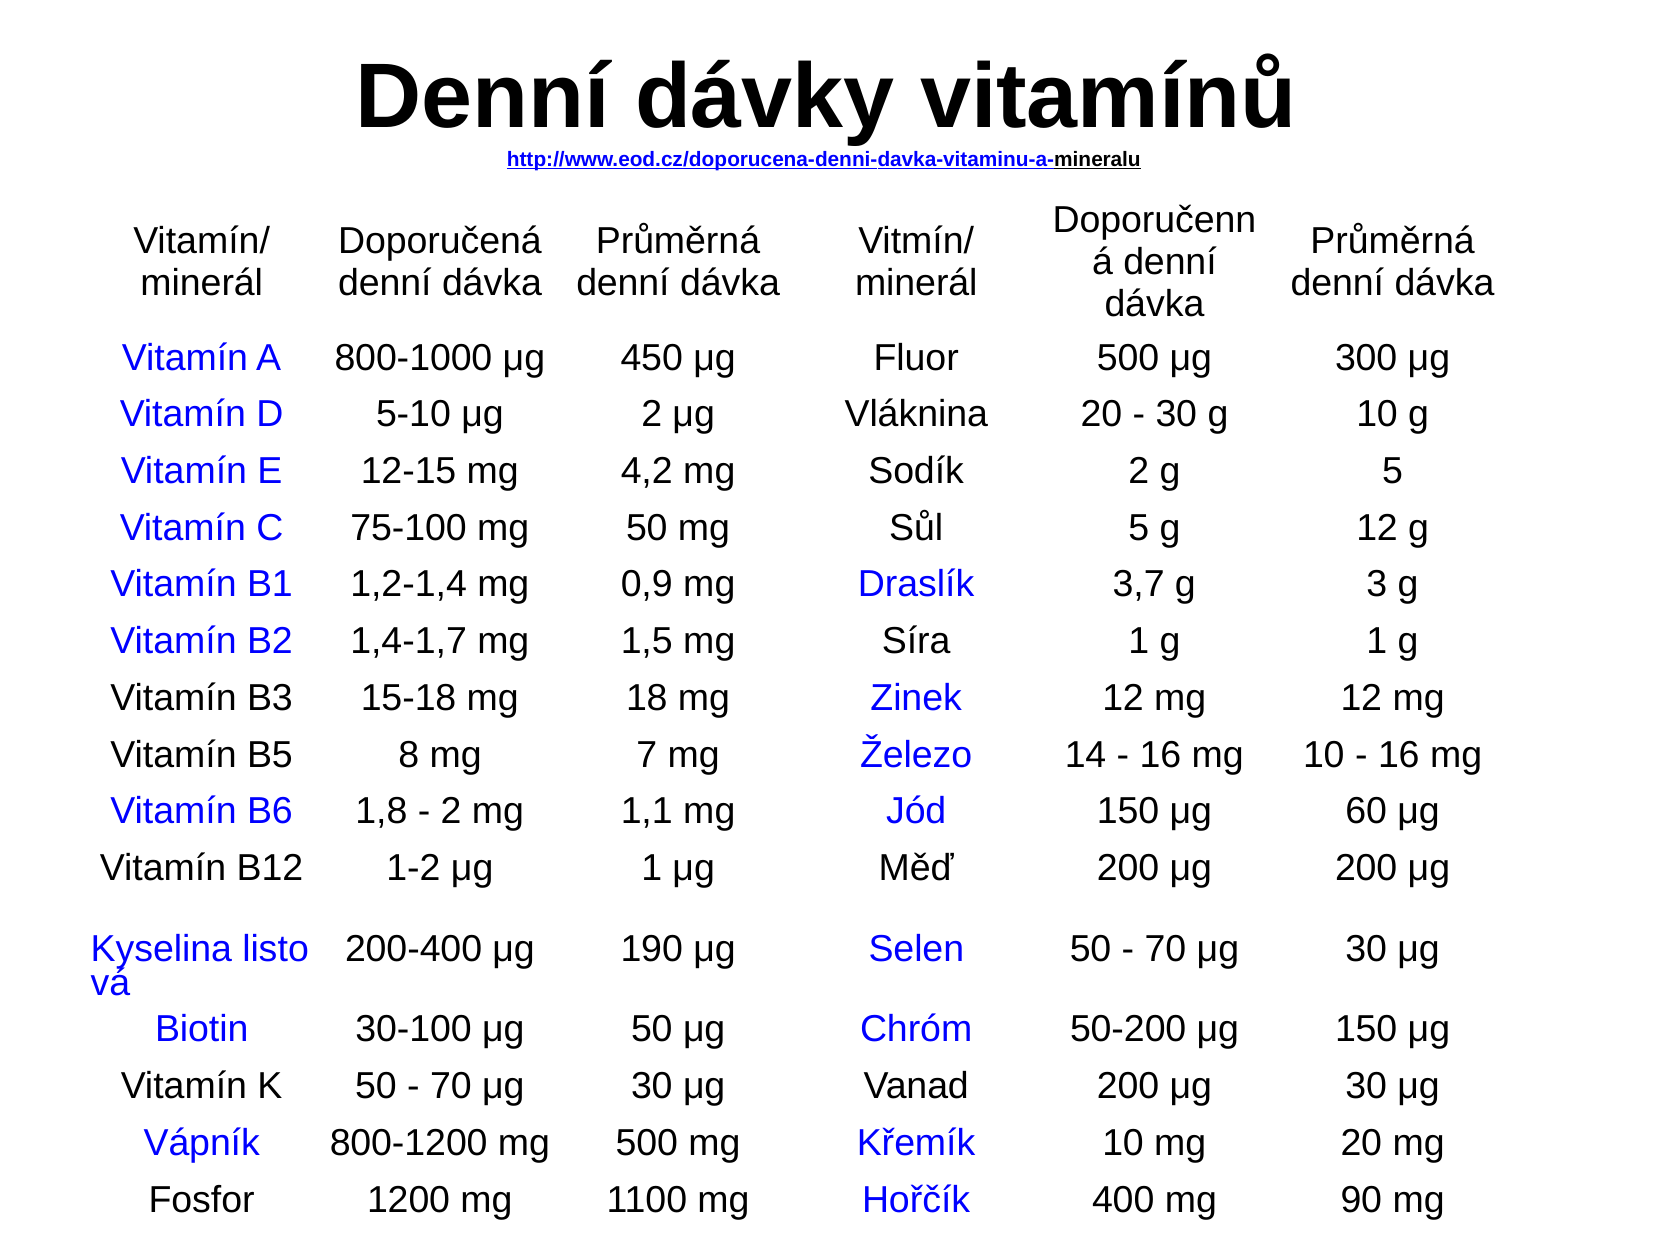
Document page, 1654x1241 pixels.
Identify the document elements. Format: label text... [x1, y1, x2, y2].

table_cell 1,2-1,4 mg [321, 556, 559, 612]
table_cell 20 - 30 g [1035, 385, 1273, 442]
table_cell Sodík [797, 442, 1035, 499]
table_cell 1100 mg [559, 1171, 797, 1227]
table_cell 18 mg [559, 669, 797, 726]
table_cell 500 μg [1035, 329, 1273, 385]
table_cell 0,9 mg [559, 556, 797, 612]
table_cell 5 g [1035, 499, 1273, 556]
table_cell Měď [797, 839, 1035, 896]
table_cell 10 g [1273, 385, 1512, 442]
table_cell 10 - 16 mg [1273, 726, 1512, 782]
table_cell 12 mg [1273, 669, 1512, 726]
table_cell 30 μg [1273, 896, 1512, 1001]
table_cell 450 μg [559, 329, 797, 385]
table_cell 50-200 μg [1035, 1001, 1273, 1057]
table_cell 14 - 16 mg [1035, 726, 1273, 782]
table_cell 1,8 - 2 mg [321, 782, 559, 839]
table_cell Selen [797, 896, 1035, 1001]
table_cell 150 μg [1273, 1001, 1512, 1057]
table_cell Vláknina [797, 385, 1035, 442]
table_header Vitmín/minerál [797, 195, 1035, 329]
table_cell 7 mg [559, 726, 797, 782]
table_cell Vitamín B2 [83, 612, 321, 669]
table_cell 800-1000 μg [321, 329, 559, 385]
table_cell 30 μg [559, 1057, 797, 1114]
table_cell Vitamín B12 [83, 839, 321, 896]
table_cell 1 g [1035, 612, 1273, 669]
table_cell 30-100 μg [321, 1001, 559, 1057]
table_cell 1 μg [559, 839, 797, 896]
table_cell 1,5 mg [559, 612, 797, 669]
table_cell 2 μg [559, 385, 797, 442]
table_cell Sůl [797, 499, 1035, 556]
table_cell 200-400 μg [321, 896, 559, 1001]
table_cell Vanad [797, 1057, 1035, 1114]
table_cell Chróm [797, 1001, 1035, 1057]
table_cell 200 μg [1035, 1057, 1273, 1114]
table_cell 1,4-1,7 mg [321, 612, 559, 669]
table_cell 1-2 μg [321, 839, 559, 896]
table_cell 12-15 mg [321, 442, 559, 499]
table_cell Jód [797, 782, 1035, 839]
table_cell Vitamín D [83, 385, 321, 442]
table_cell Vitamín E [83, 442, 321, 499]
table_cell 5-10 μg [321, 385, 559, 442]
table_cell 1,1 mg [559, 782, 797, 839]
table_cell 30 μg [1273, 1057, 1512, 1114]
table_cell Kyselina listová [83, 896, 321, 1001]
table_cell Zinek [797, 669, 1035, 726]
table_cell 8 mg [321, 726, 559, 782]
table_cell 15-18 mg [321, 669, 559, 726]
table_cell Vápník [83, 1114, 321, 1171]
table_cell Biotin [83, 1001, 321, 1057]
table_cell 3 g [1273, 556, 1512, 612]
table_header Vitamín/minerál [83, 195, 321, 329]
table_cell 50 μg [559, 1001, 797, 1057]
table_cell 800-1200 mg [321, 1114, 559, 1171]
table_cell Vitamín B6 [83, 782, 321, 839]
table_cell Vitamín K [83, 1057, 321, 1114]
table_cell Hořčík [797, 1171, 1035, 1227]
table_cell Křemík [797, 1114, 1035, 1171]
table_cell Fosfor [83, 1171, 321, 1227]
title Denní dávky vitamínů http://www.eod.cz/doporucena-denni-davka-vitaminu-a-mineralu [82, 0, 1571, 207]
table_cell 1200 mg [321, 1171, 559, 1227]
table_cell 200 μg [1273, 839, 1512, 896]
table_cell 50 - 70 μg [1035, 896, 1273, 1001]
table_header Průměrná denní dávka [559, 195, 797, 329]
table_cell 50 mg [559, 499, 797, 556]
table_cell Fluor [797, 329, 1035, 385]
table_cell Vitamín B3 [83, 669, 321, 726]
table_cell Vitamín A [83, 329, 321, 385]
table_cell Draslík [797, 556, 1035, 612]
table_header Průměrná denní dávka [1273, 195, 1512, 329]
table_cell 200 μg [1035, 839, 1273, 896]
table_cell 500 mg [559, 1114, 797, 1171]
table_cell Železo [797, 726, 1035, 782]
table_cell Vitamín B1 [83, 556, 321, 612]
table_header Doporučená denní dávka [321, 195, 559, 329]
table_cell 75-100 mg [321, 499, 559, 556]
table_cell 12 mg [1035, 669, 1273, 726]
table_cell 3,7 g [1035, 556, 1273, 612]
table_cell Vitamín C [83, 499, 321, 556]
table_cell 60 μg [1273, 782, 1512, 839]
table_cell 4,2 mg [559, 442, 797, 499]
table_header Doporučenná denní dávka [1035, 195, 1273, 329]
table_cell Vitamín B5 [83, 726, 321, 782]
table_cell 90 mg [1273, 1171, 1512, 1227]
table_cell 20 mg [1273, 1114, 1512, 1171]
table_cell 10 mg [1035, 1114, 1273, 1171]
table_cell 300 μg [1273, 329, 1512, 385]
table_cell 50 - 70 μg [321, 1057, 559, 1114]
table_cell 1 g [1273, 612, 1512, 669]
table_cell 400 mg [1035, 1171, 1273, 1227]
table_cell 5 [1273, 442, 1512, 499]
table_cell 12 g [1273, 499, 1512, 556]
table_cell 2 g [1035, 442, 1273, 499]
table_cell 150 μg [1035, 782, 1273, 839]
table_cell Síra [797, 612, 1035, 669]
table_cell 190 μg [559, 896, 797, 1001]
